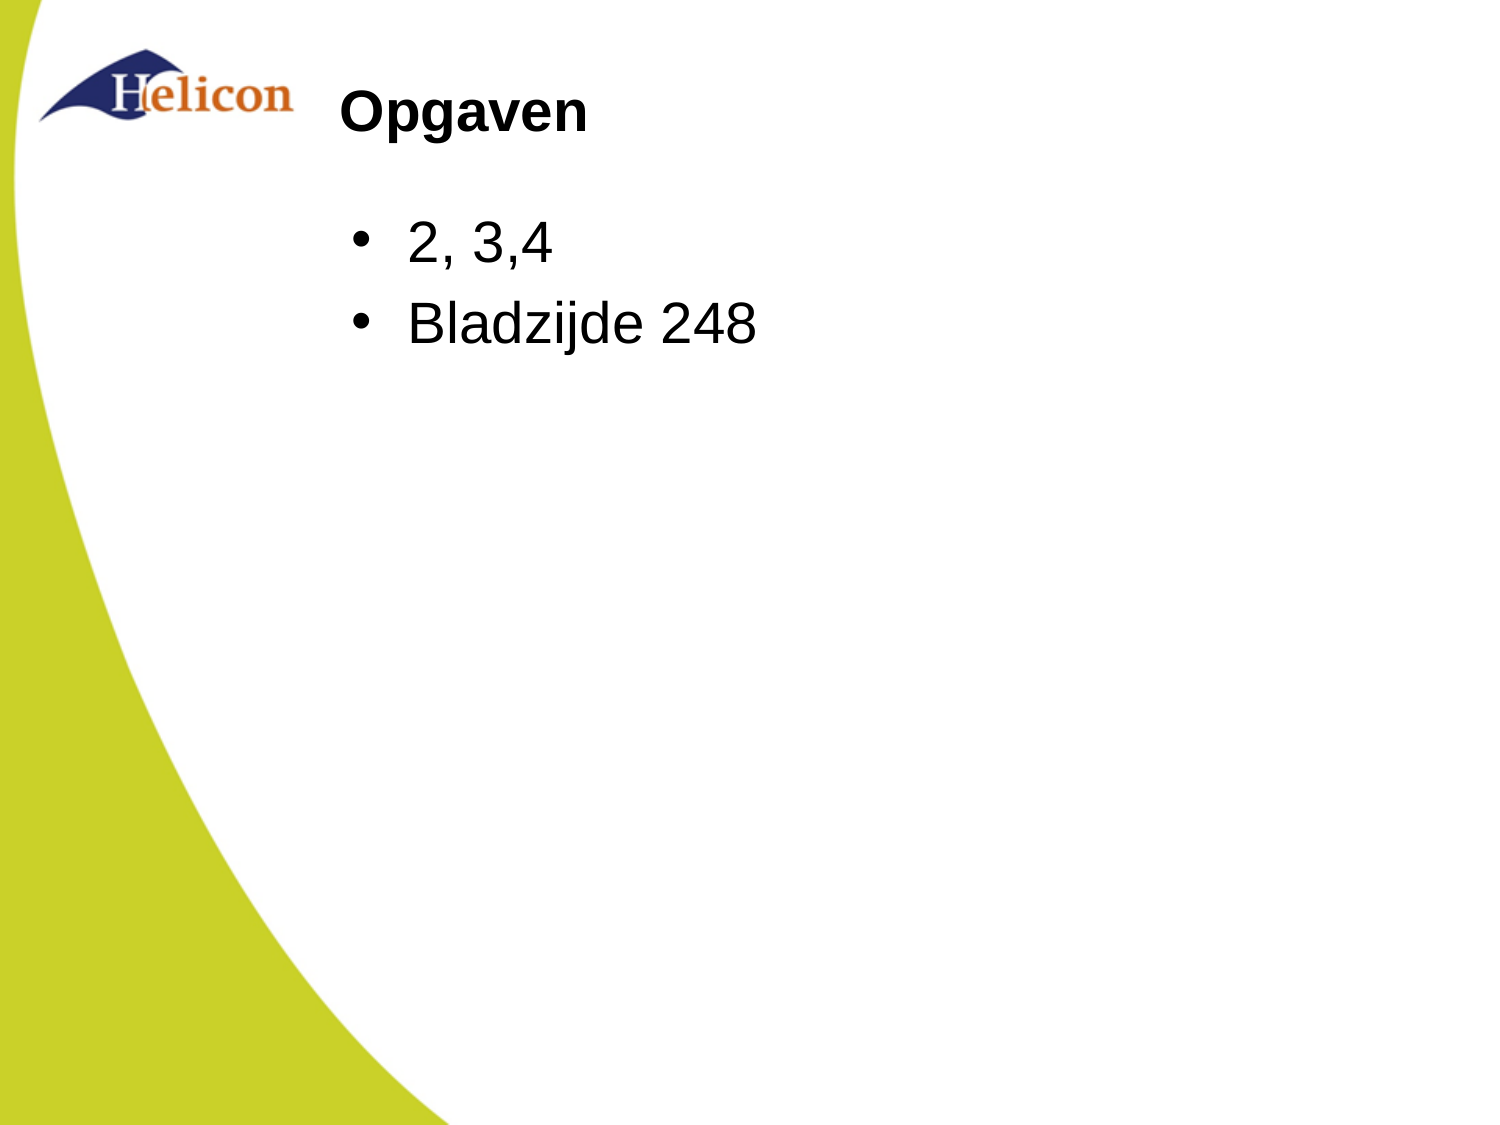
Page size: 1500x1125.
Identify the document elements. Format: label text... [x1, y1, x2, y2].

list 2, 3,4 Bladzijde 248 [336, 196, 1425, 1005]
title Opgaven [324, 54, 1415, 161]
picture [0, 0, 1500, 1125]
